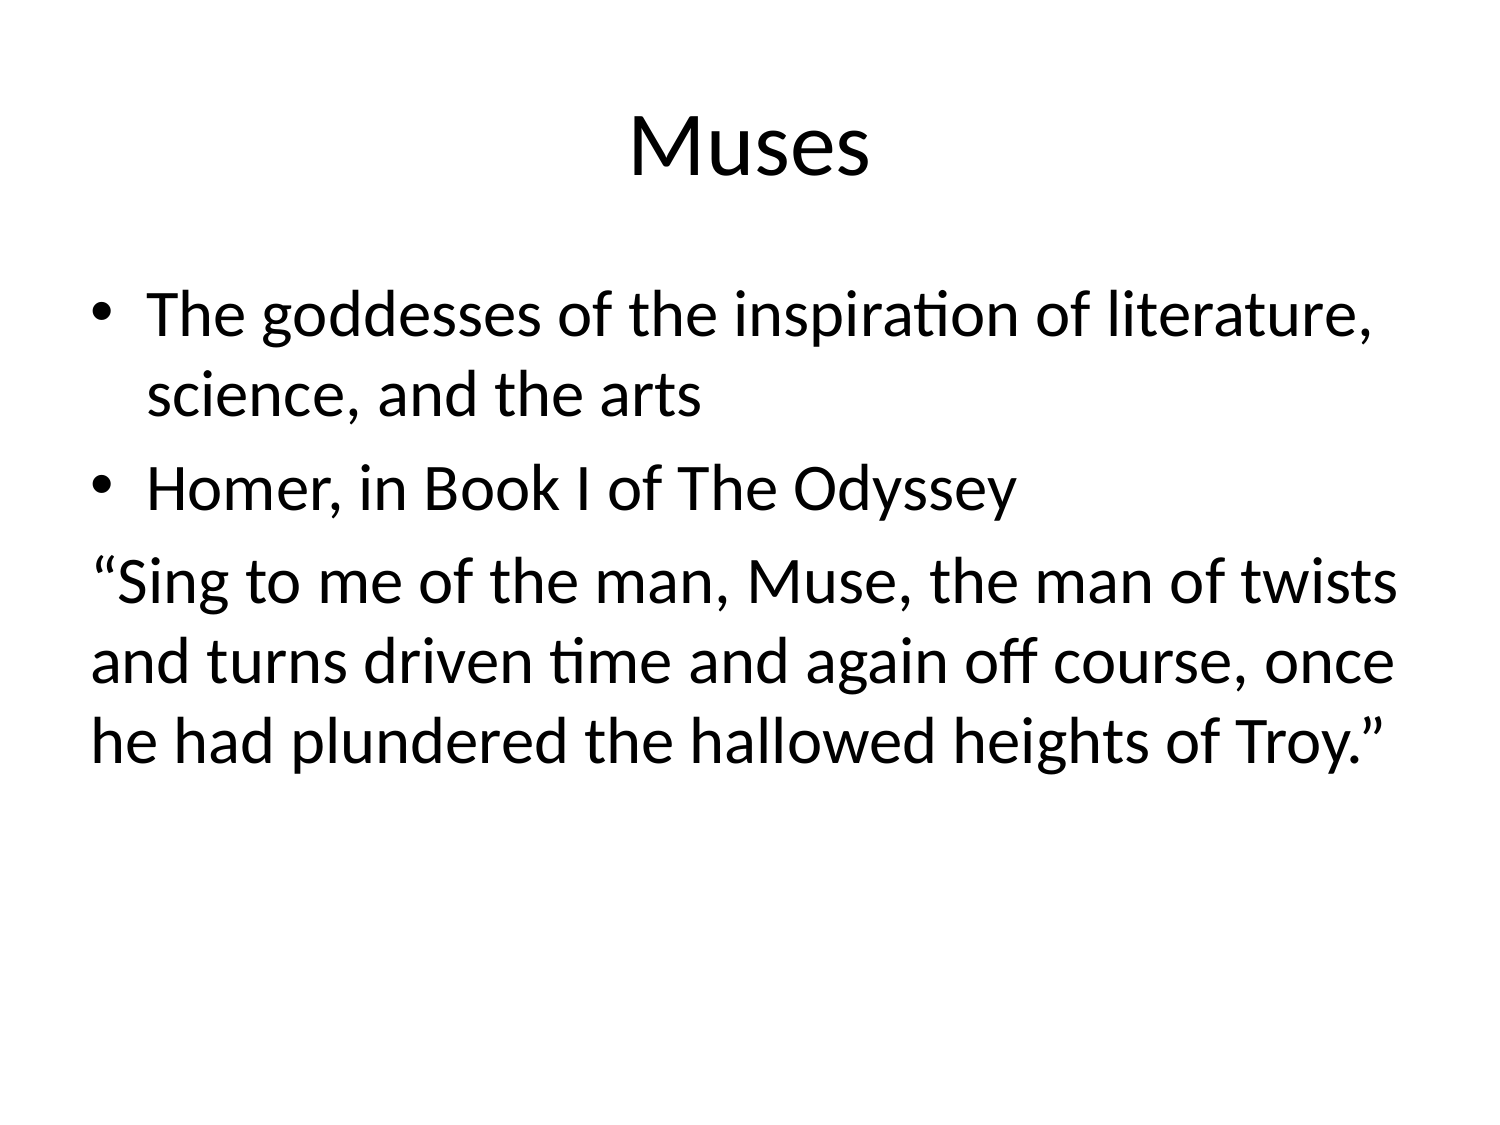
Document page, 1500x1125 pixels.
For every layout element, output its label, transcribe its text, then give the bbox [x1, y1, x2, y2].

list The goddesses of the inspiration of literature, science, and the arts Homer, in Book I of The Odyssey “Sing to me of the man, Muse, the man of twists and turns driven time and again off course, once he had plundered the hallowed heights of Troy.” [75, 262, 1425, 1005]
title Muses [75, 45, 1425, 233]
